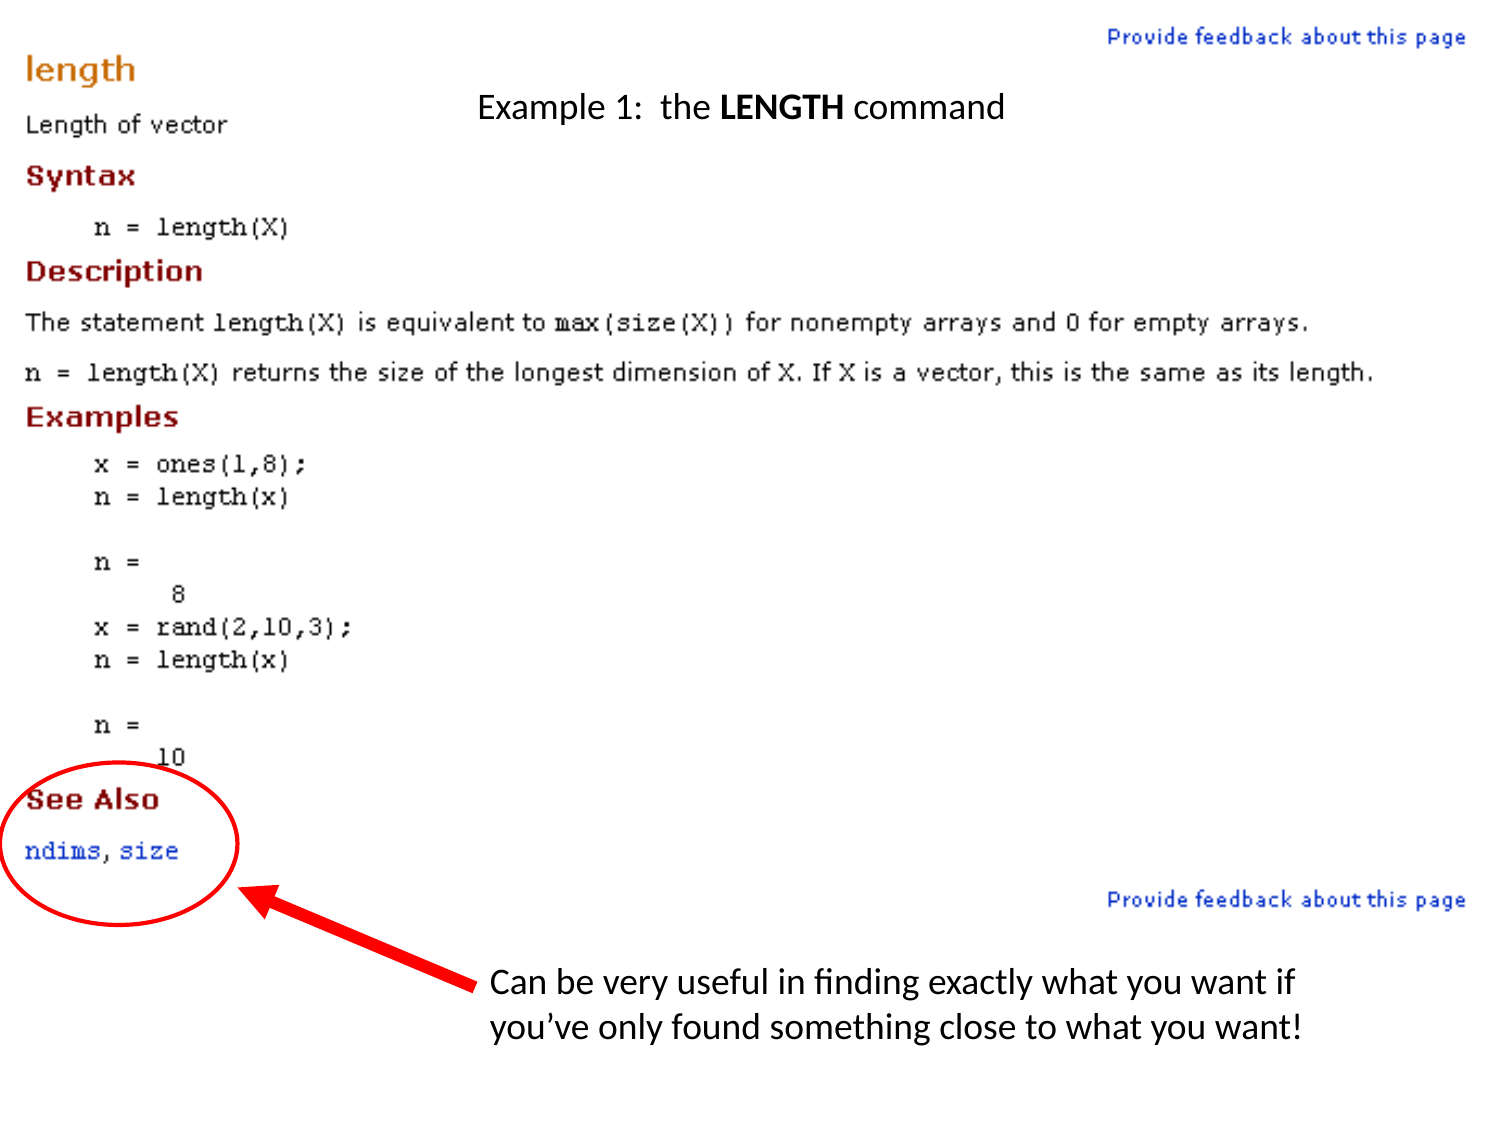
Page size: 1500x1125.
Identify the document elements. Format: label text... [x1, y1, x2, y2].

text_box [0, 0, 1500, 914]
text_box [82, 921, 156, 925]
text_box Can be very useful in finding exactly what you want if you’ve only found something close to what you want! [474, 949, 1338, 1055]
